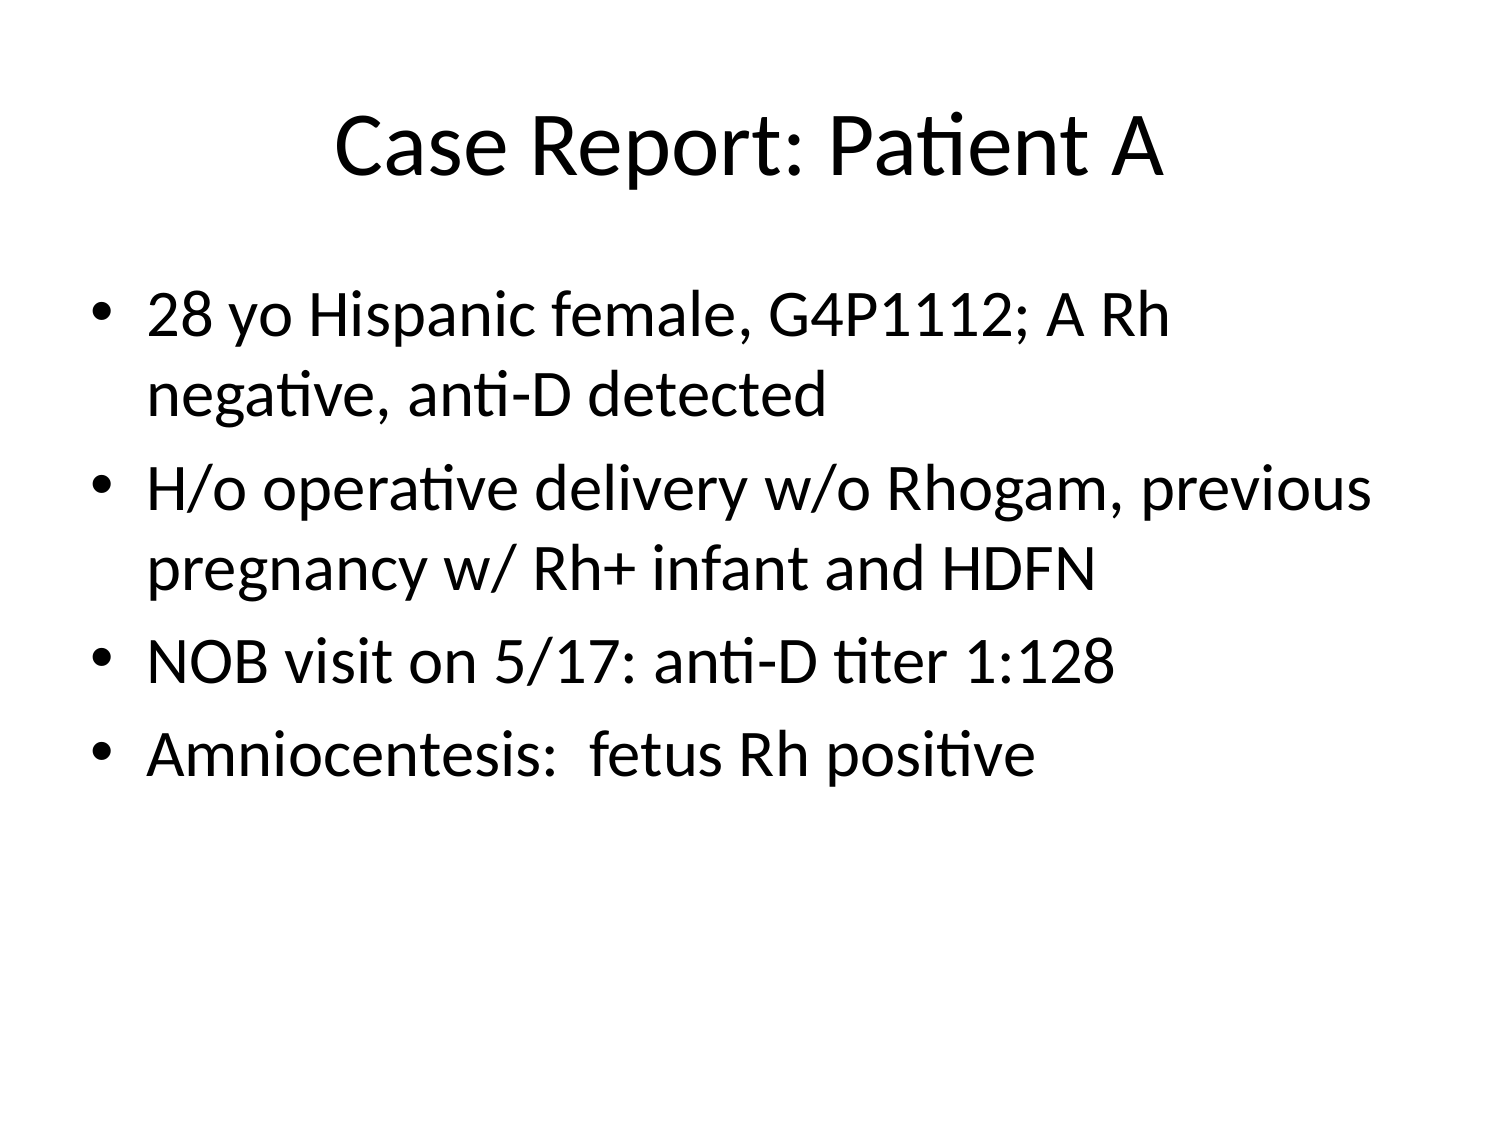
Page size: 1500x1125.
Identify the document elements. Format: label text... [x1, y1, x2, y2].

title Case Report: Patient A [75, 45, 1425, 233]
list 28 yo Hispanic female, G4P1112; A Rh negative, anti-D detected H/o operative delivery w/o Rhogam, previous pregnancy w/ Rh+ infant and HDFN NOB visit on 5/17: anti-D titer 1:128 Amniocentesis: fetus Rh positive [75, 262, 1425, 1005]
